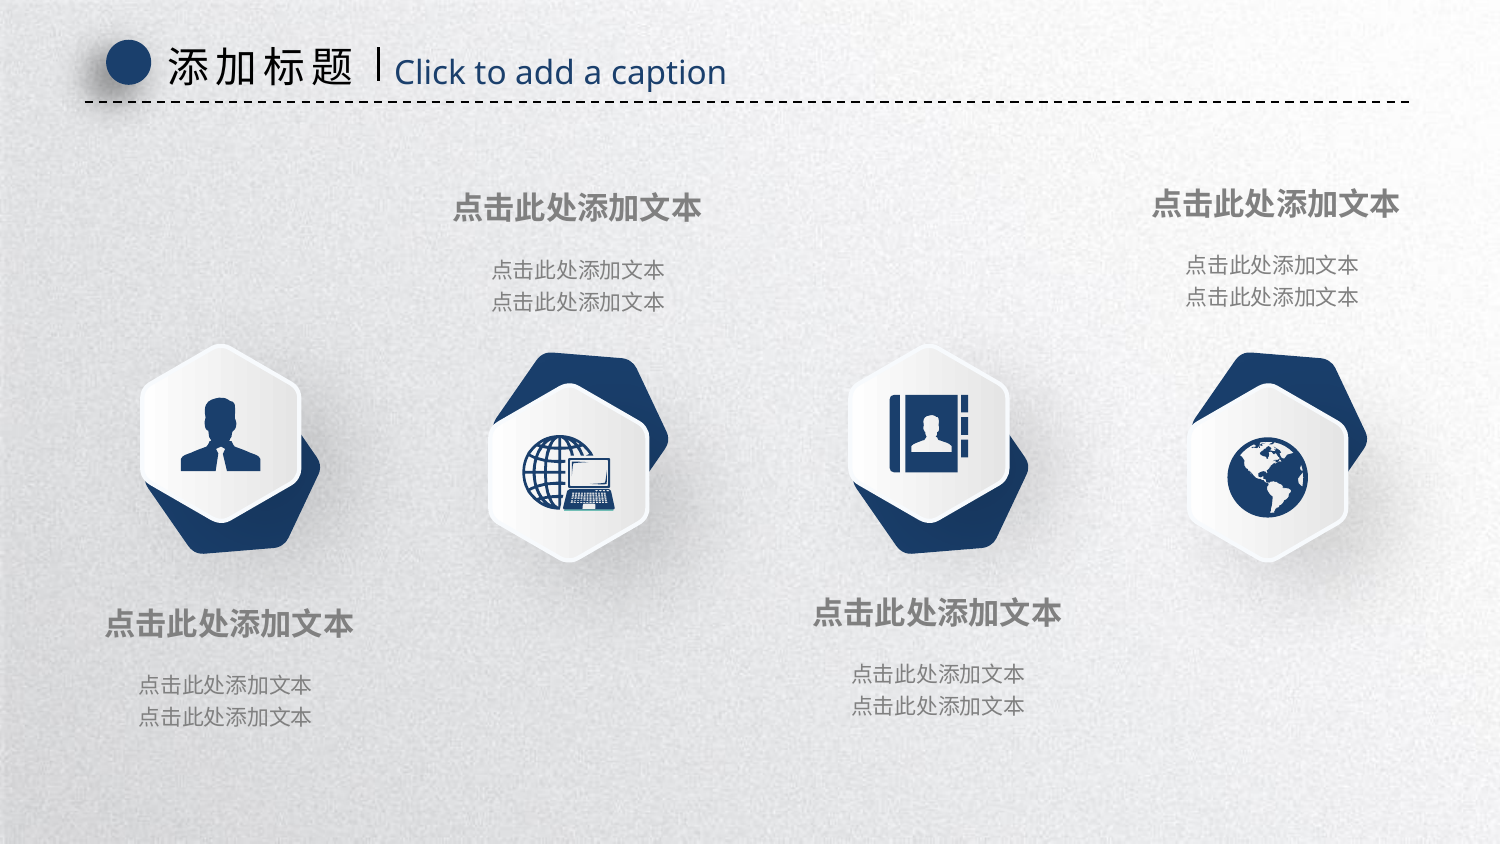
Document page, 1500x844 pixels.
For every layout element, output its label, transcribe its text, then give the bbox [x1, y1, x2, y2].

picture [0, 0, 1500, 844]
text_box 点击此处添加文本 点击此处添加文本 [836, 648, 1041, 727]
text_box [1347, 390, 1353, 401]
text_box [648, 390, 654, 401]
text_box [142, 345, 300, 521]
text_box 点击此处添加文本 [89, 596, 370, 649]
text_box Click to add a caption [379, 43, 743, 99]
text_box [105, 38, 153, 86]
text_box [1216, 351, 1345, 385]
text_box 添加标题 [153, 33, 369, 99]
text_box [850, 345, 1008, 521]
text_box 点击此处添加文本 [1136, 176, 1417, 229]
text_box 点击此处添加文本 [797, 585, 1078, 638]
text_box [490, 385, 648, 561]
text_box 点击此处添加文本 点击此处添加文本 [123, 659, 328, 737]
text_box 点击此处添加文本 [437, 181, 718, 234]
text_box 点击此处添加文本 点击此处添加文本 [476, 244, 681, 323]
text_box 点击此处添加文本 点击此处添加文本 [1170, 239, 1375, 318]
text_box [518, 351, 646, 385]
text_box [1189, 385, 1347, 561]
